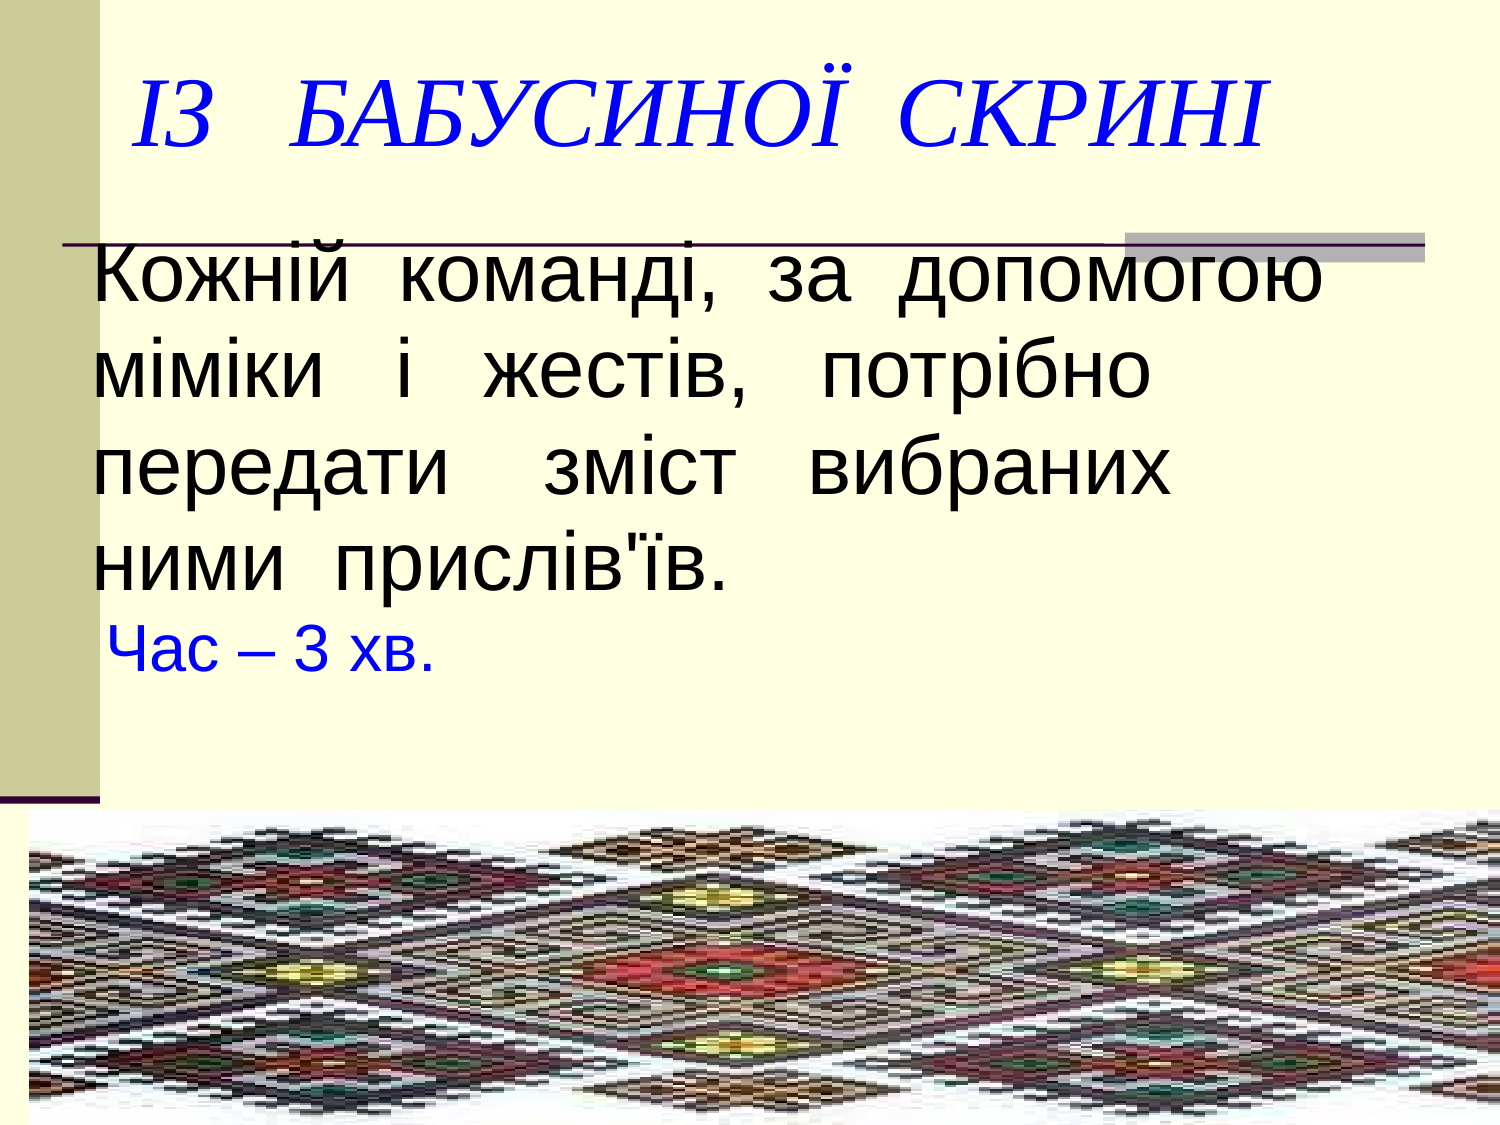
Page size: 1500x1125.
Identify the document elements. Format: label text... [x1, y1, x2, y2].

picture [29, 810, 1500, 1125]
list Кожній команді, за допомогою міміки і жестів, потрібно передати зміст вибраних ними прислів'їв. Час – 3 хв. [52, 148, 1471, 752]
title ІЗ БАБУСИНОЇ СКРИНІ [29, 30, 1426, 182]
